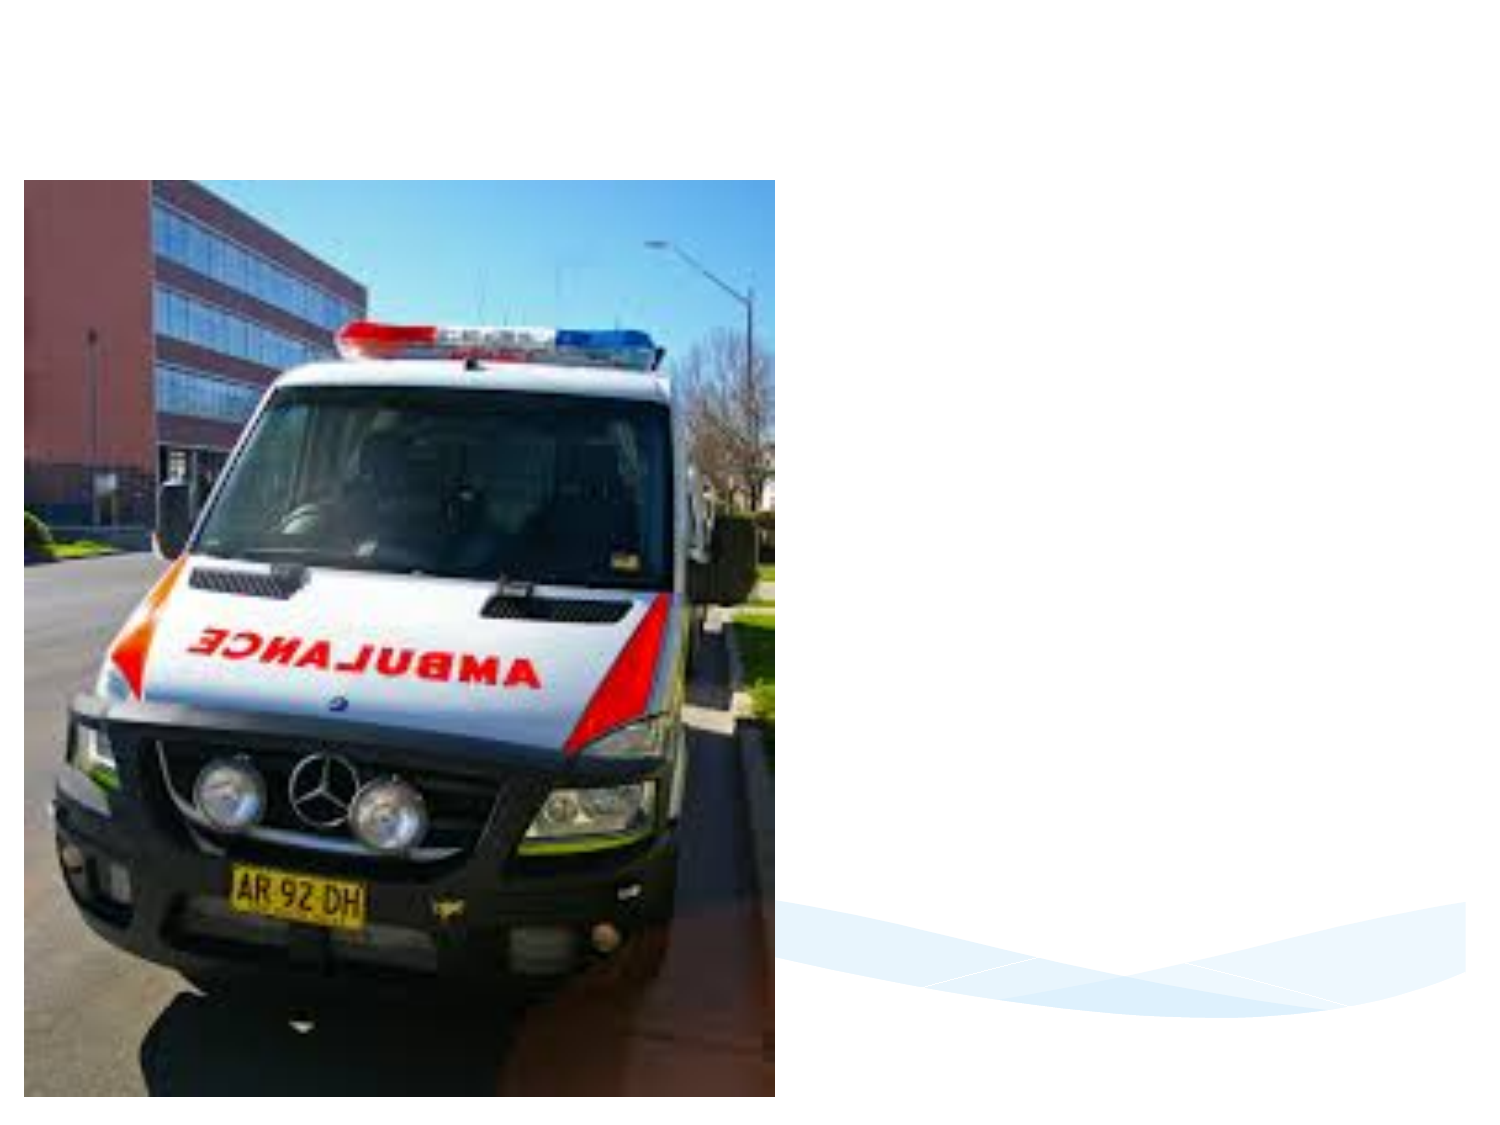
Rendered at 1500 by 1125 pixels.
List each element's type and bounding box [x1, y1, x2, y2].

picture [24, 180, 776, 1098]
